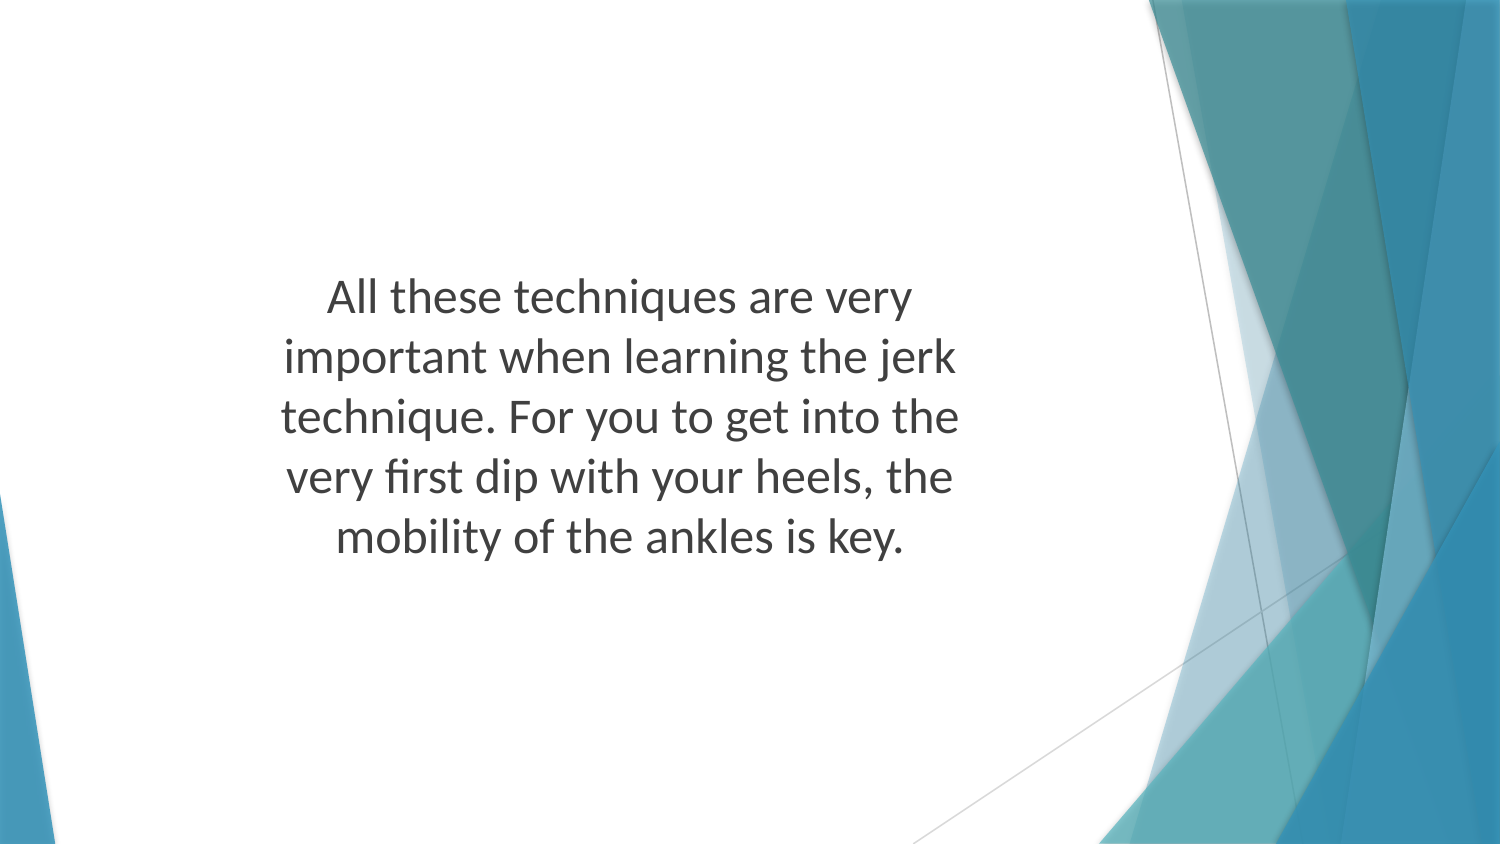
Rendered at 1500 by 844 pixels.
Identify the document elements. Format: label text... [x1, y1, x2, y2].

list All these techniques are very important when learning the jerk technique. For you to get into the very first dip with your heels, the mobility of the ankles is key. [218, 256, 1022, 588]
